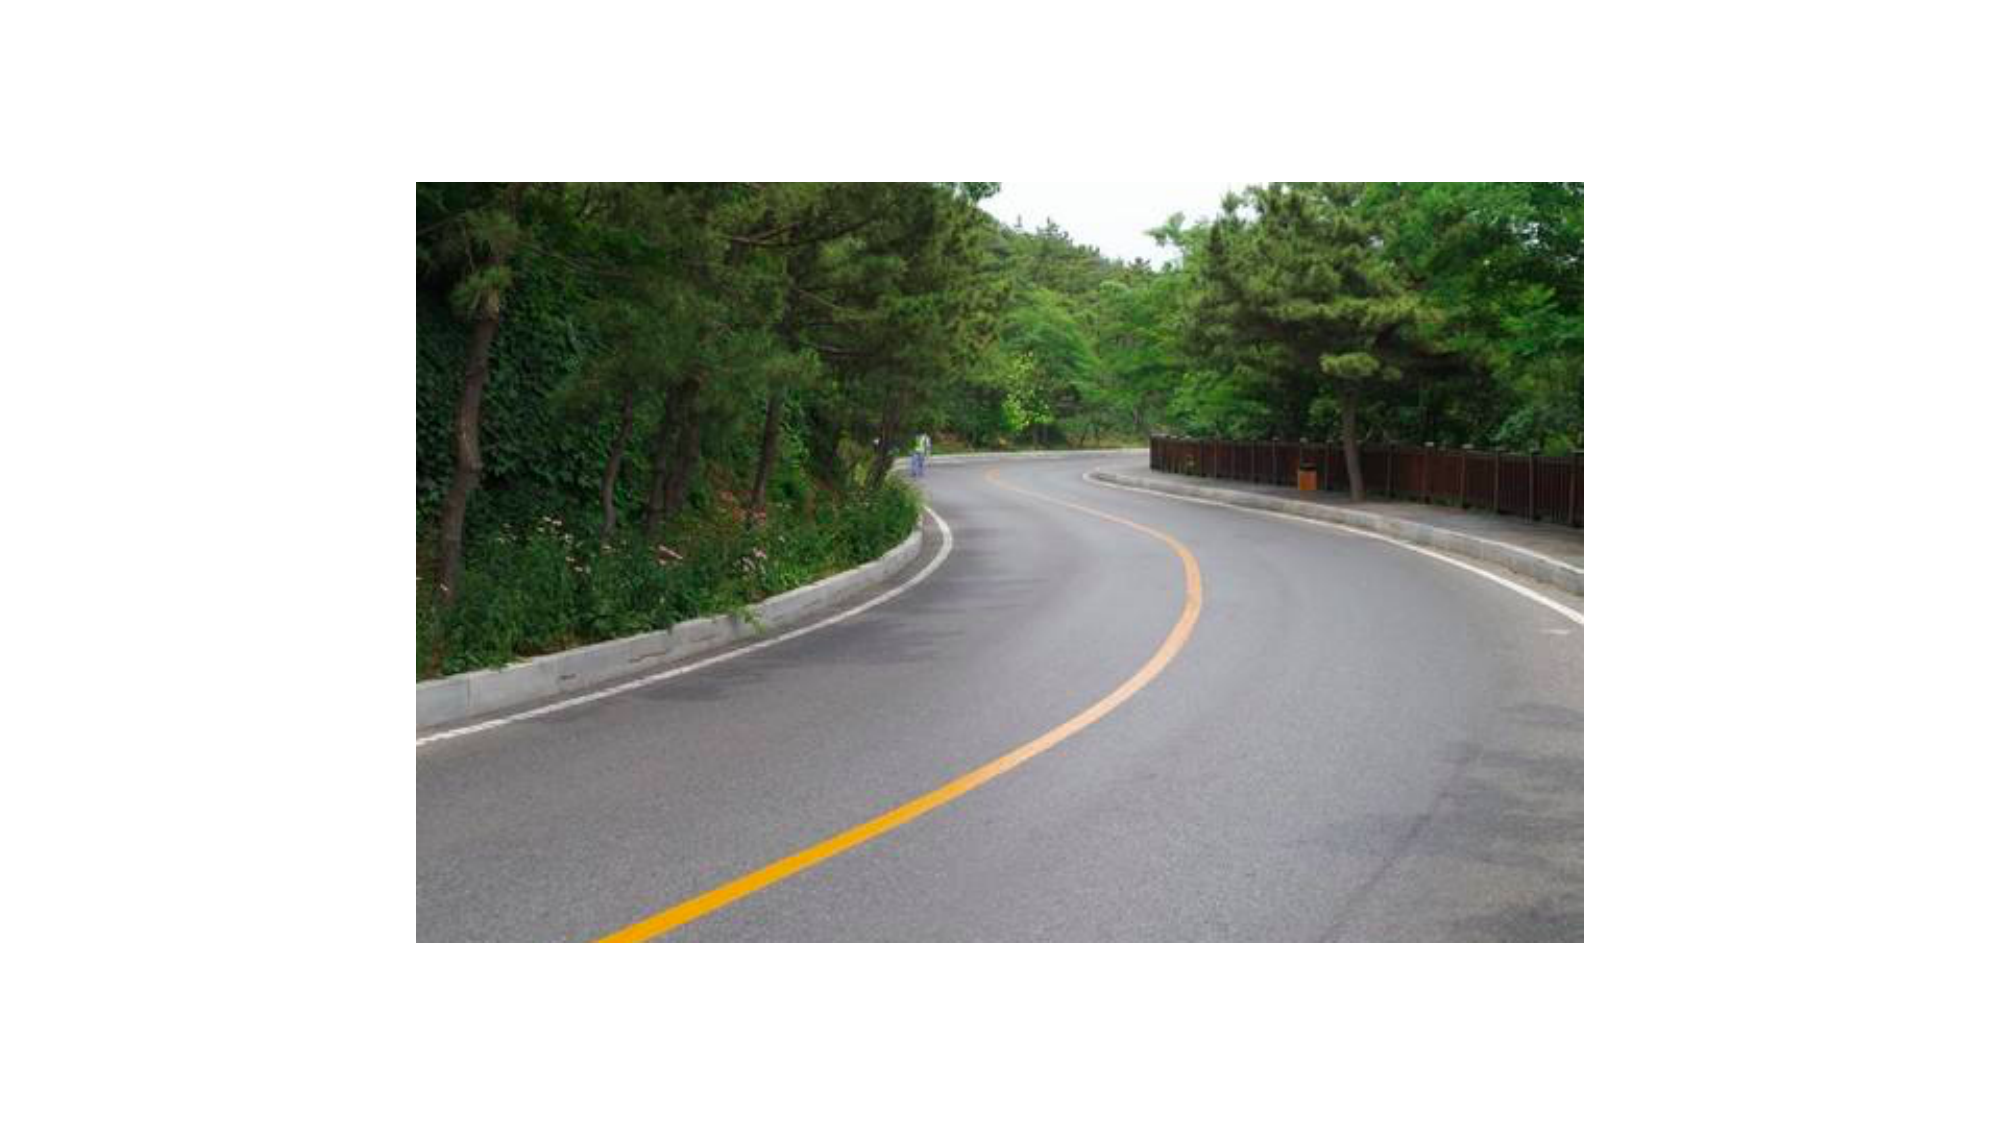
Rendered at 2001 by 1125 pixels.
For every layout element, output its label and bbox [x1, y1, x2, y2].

picture [416, 182, 1584, 943]
